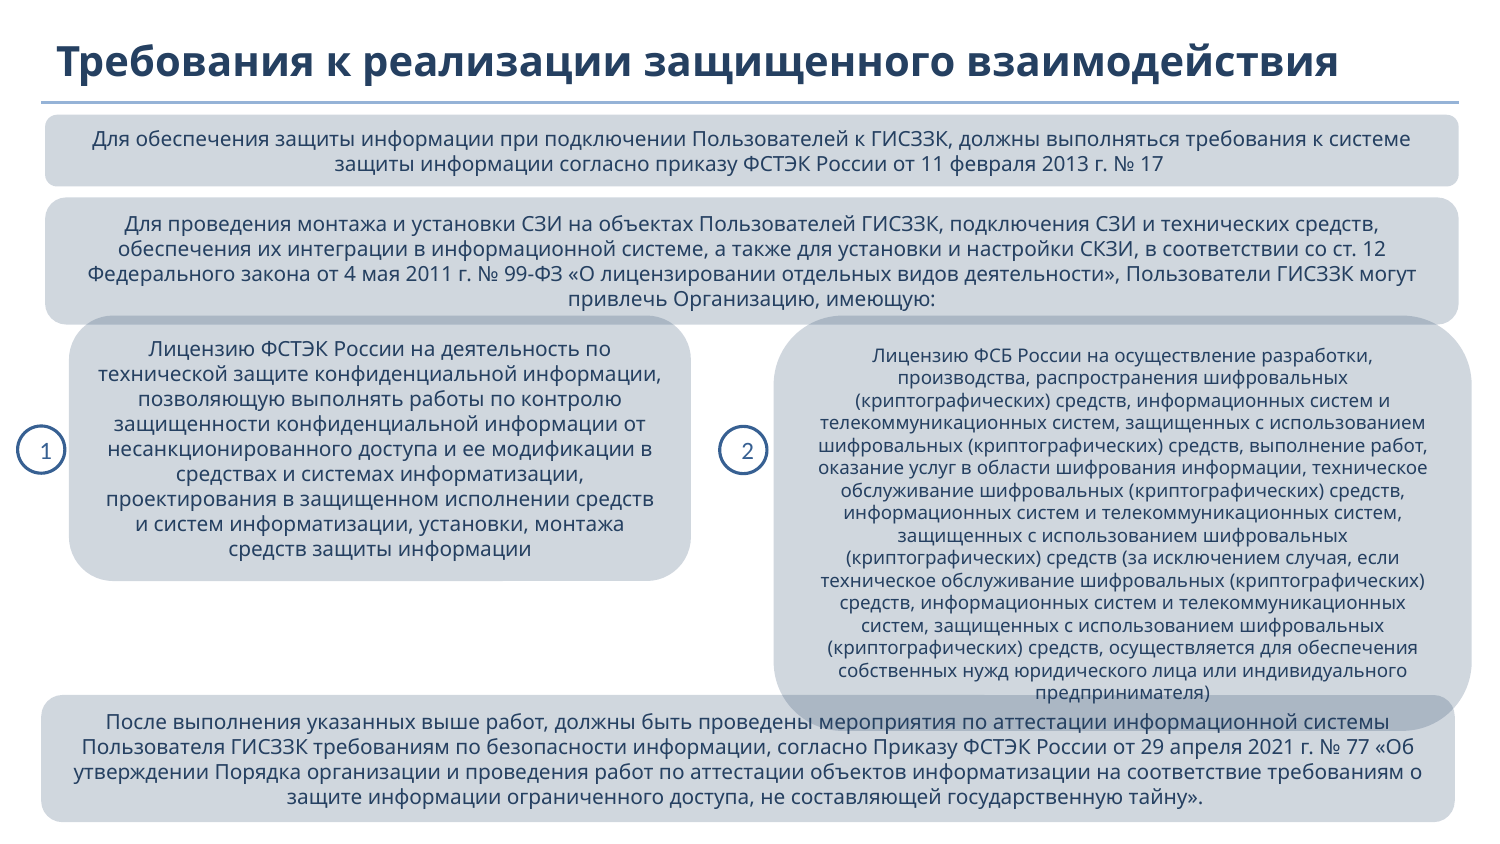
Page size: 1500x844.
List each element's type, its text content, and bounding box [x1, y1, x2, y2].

text_box 1 [15, 423, 67, 476]
text_box Для обеспечения защиты информации при подключении Пользователей к ГИСЗЗК, должны выполняться требования к системе защиты информации согласно приказу ФСТЭК России от 11 февраля 2013 г. № 17 [45, 114, 1459, 187]
text_box Требования к реализации защищенного взаимодействия [41, 27, 1377, 93]
text_box Для проведения монтажа и установки СЗИ на объектах Пользователей ГИСЗЗК, подключения СЗИ и технических средств, обеспечения их интеграции в информационной системе, а также для установки и настройки СКЗИ, в соответствии со ст. 12 Федерального закона от 4 мая 2011 г. № 99-ФЗ «О лицензировании отдельных видов деятельности», Пользователи ГИСЗЗК могут привлечь Организацию, имеющую: [45, 197, 1459, 325]
text_box Лицензию ФСБ России на осуществление разработки, производства, распространения шифровальных (криптографических) средств, информационных систем и телекоммуникационных систем, защищенных с использованием шифровальных (криптографических) средств, выполнение работ, оказание услуг в области шифрования информации, техническое обслуживание шифровальных (криптографических) средств, информационных систем и телекоммуникационных систем, защищенных с использованием шифровальных (криптографических) средств (за исключением случая, если техническое обслуживание шифровальных (криптографических) средств, информационных систем и телекоммуникационных систем, защищенных с использованием шифровальных (криптографических) средств, осуществляется для обеспечения собственных нужд юридического лица или индивидуального предпринимателя) [773, 315, 1472, 708]
text_box После выполнения указанных выше работ, должны быть проведены мероприятия по аттестации информационной системы Пользователя ГИСЗЗК требованиям по безопасности информации, согласно Приказу ФСТЭК России от 29 апреля 2021 г. № 77 «Об утверждении Порядка организации и проведения работ по аттестации объектов информатизации на соответствие требованиям о защите информации ограниченного доступа, не составляющей государственную тайну». [41, 694, 1455, 823]
text_box 2 [717, 424, 770, 476]
text_box Лицензию ФСТЭК России на деятельность по технической защите конфиденциальной информации, позволяющую выполнять работы по контролю защищенности конфиденциальной информации от несанкционированного доступа и ее модификации в средствах и системах информатизации, проектирования в защищенном исполнении средств и систем информатизации, установки, монтажа средств защиты информации [68, 315, 691, 582]
